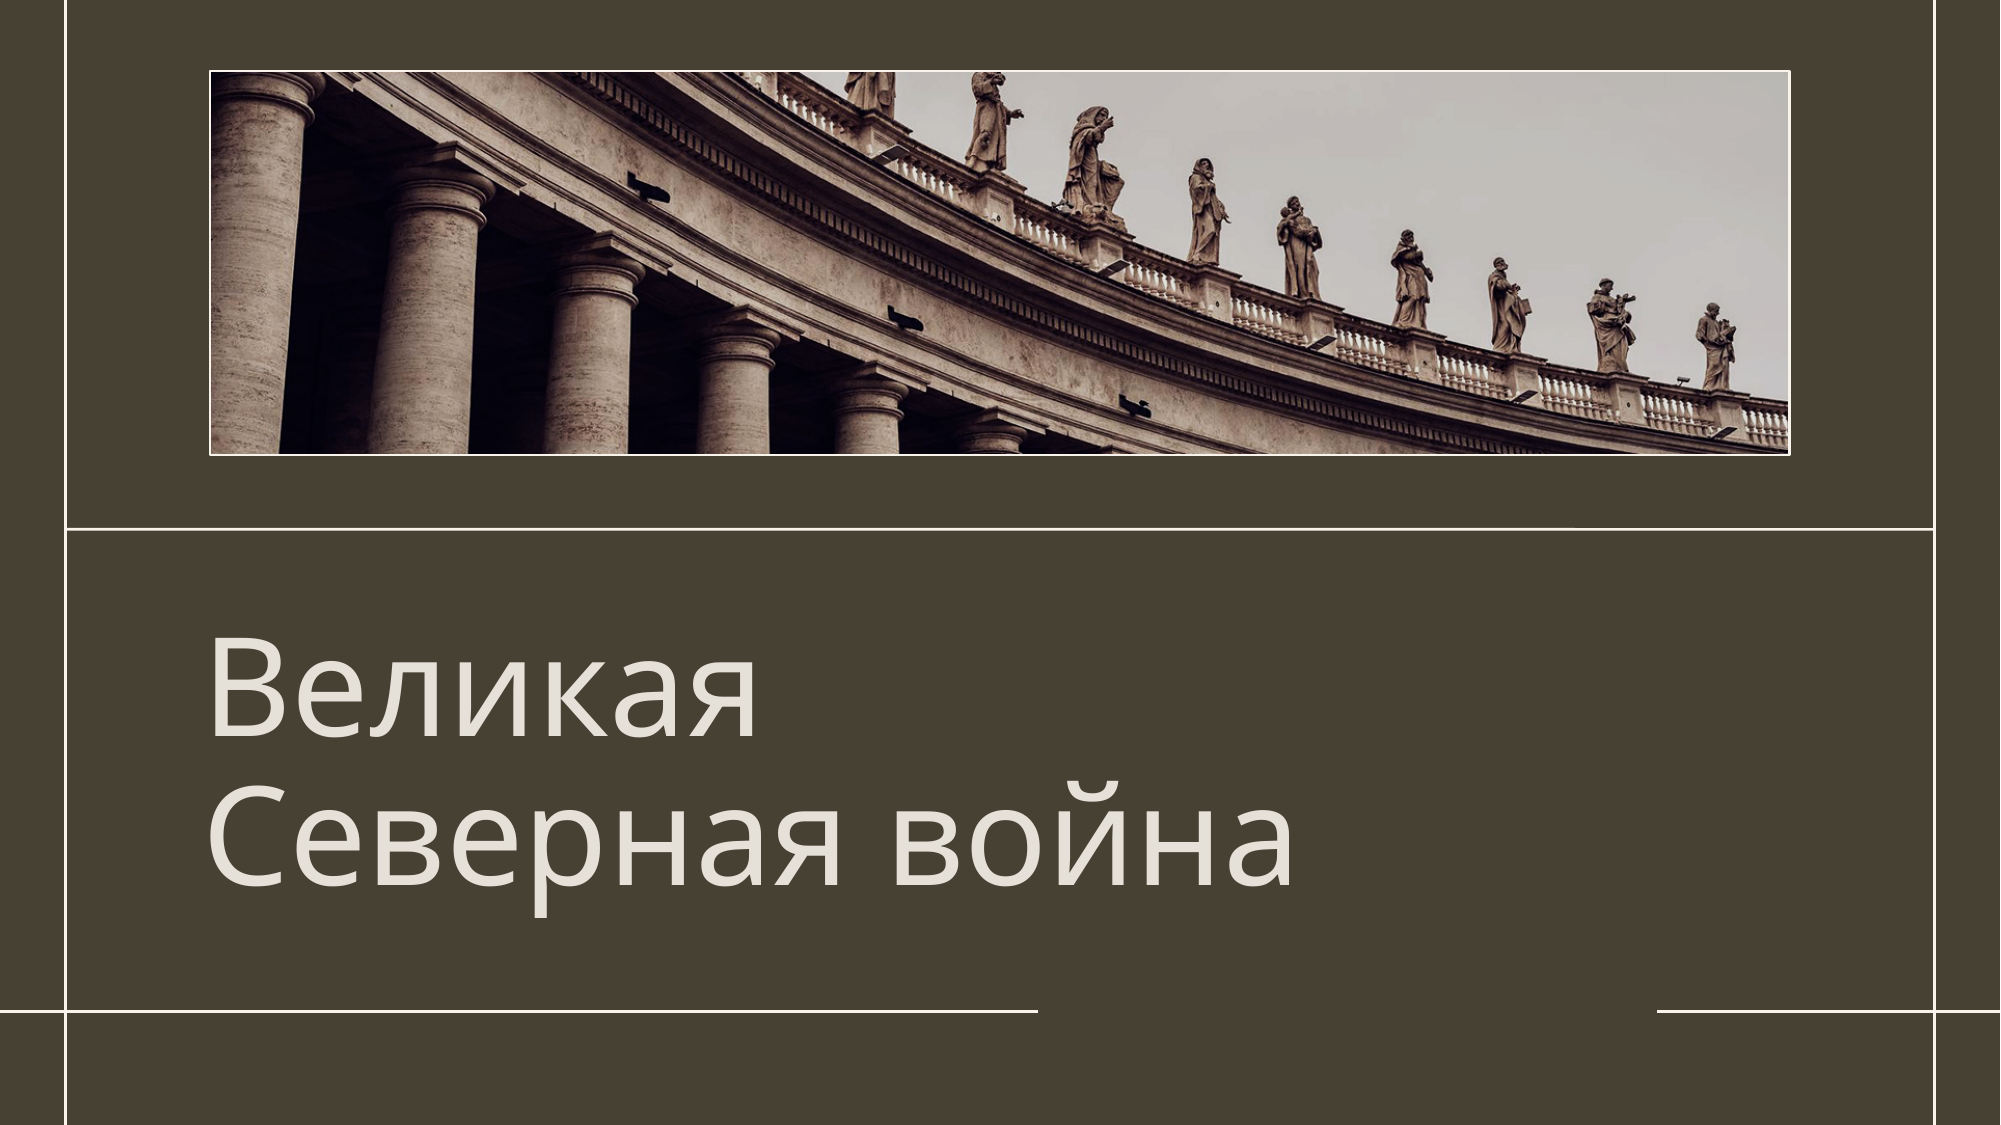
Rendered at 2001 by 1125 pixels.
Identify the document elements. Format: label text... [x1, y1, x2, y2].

title Великая Северная война [187, 615, 1380, 923]
picture [211, 72, 1789, 454]
